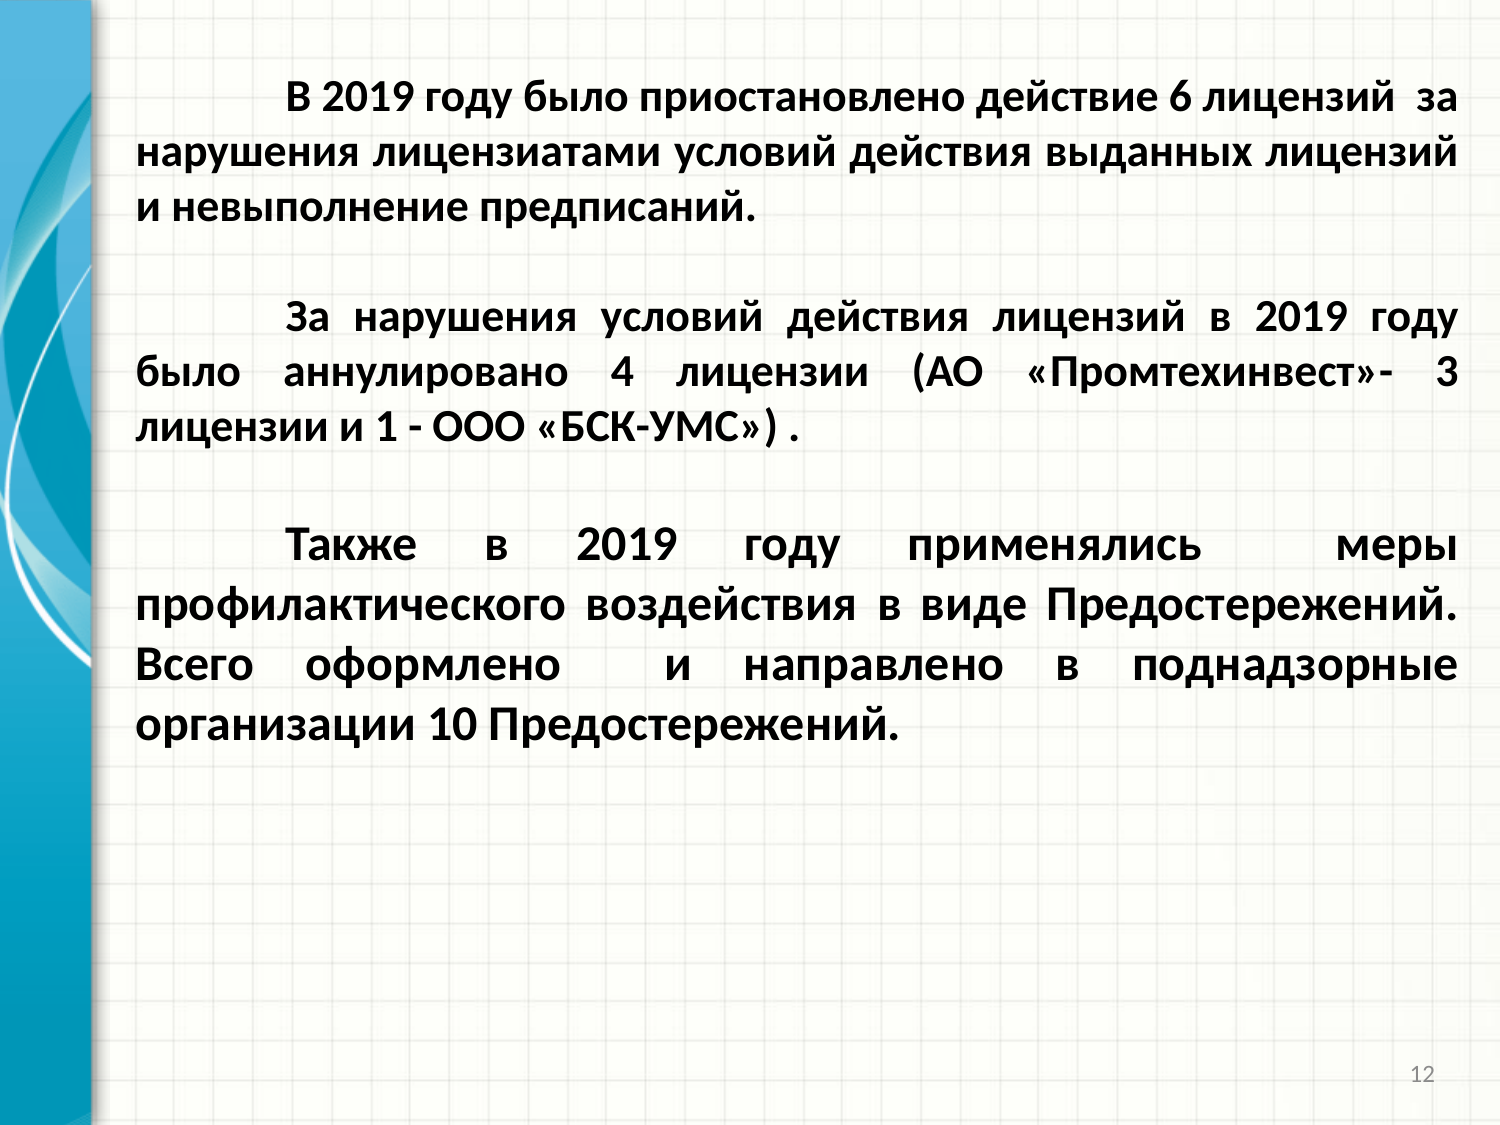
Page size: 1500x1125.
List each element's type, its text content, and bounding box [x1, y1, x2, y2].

picture [0, 0, 1500, 1125]
slide_number 12 [1100, 1042, 1450, 1103]
text_box В 2019 году было приостановлено действие 6 лицензий за нарушения лицензиатами условий действия выданных лицензий и невыполнение предписаний. За нарушения условий действия лицензий в 2019 году было аннулировано 4 лицензии (АО «Промтехинвест»- 3 лицензии и 1 - ООО «БСК-УМС») . Также в 2019 году применялись меры профилактического воздействия в виде Предостережений. Всего оформлено и направлено в поднадзорные организации 10 Предостережений. [120, 57, 1475, 758]
